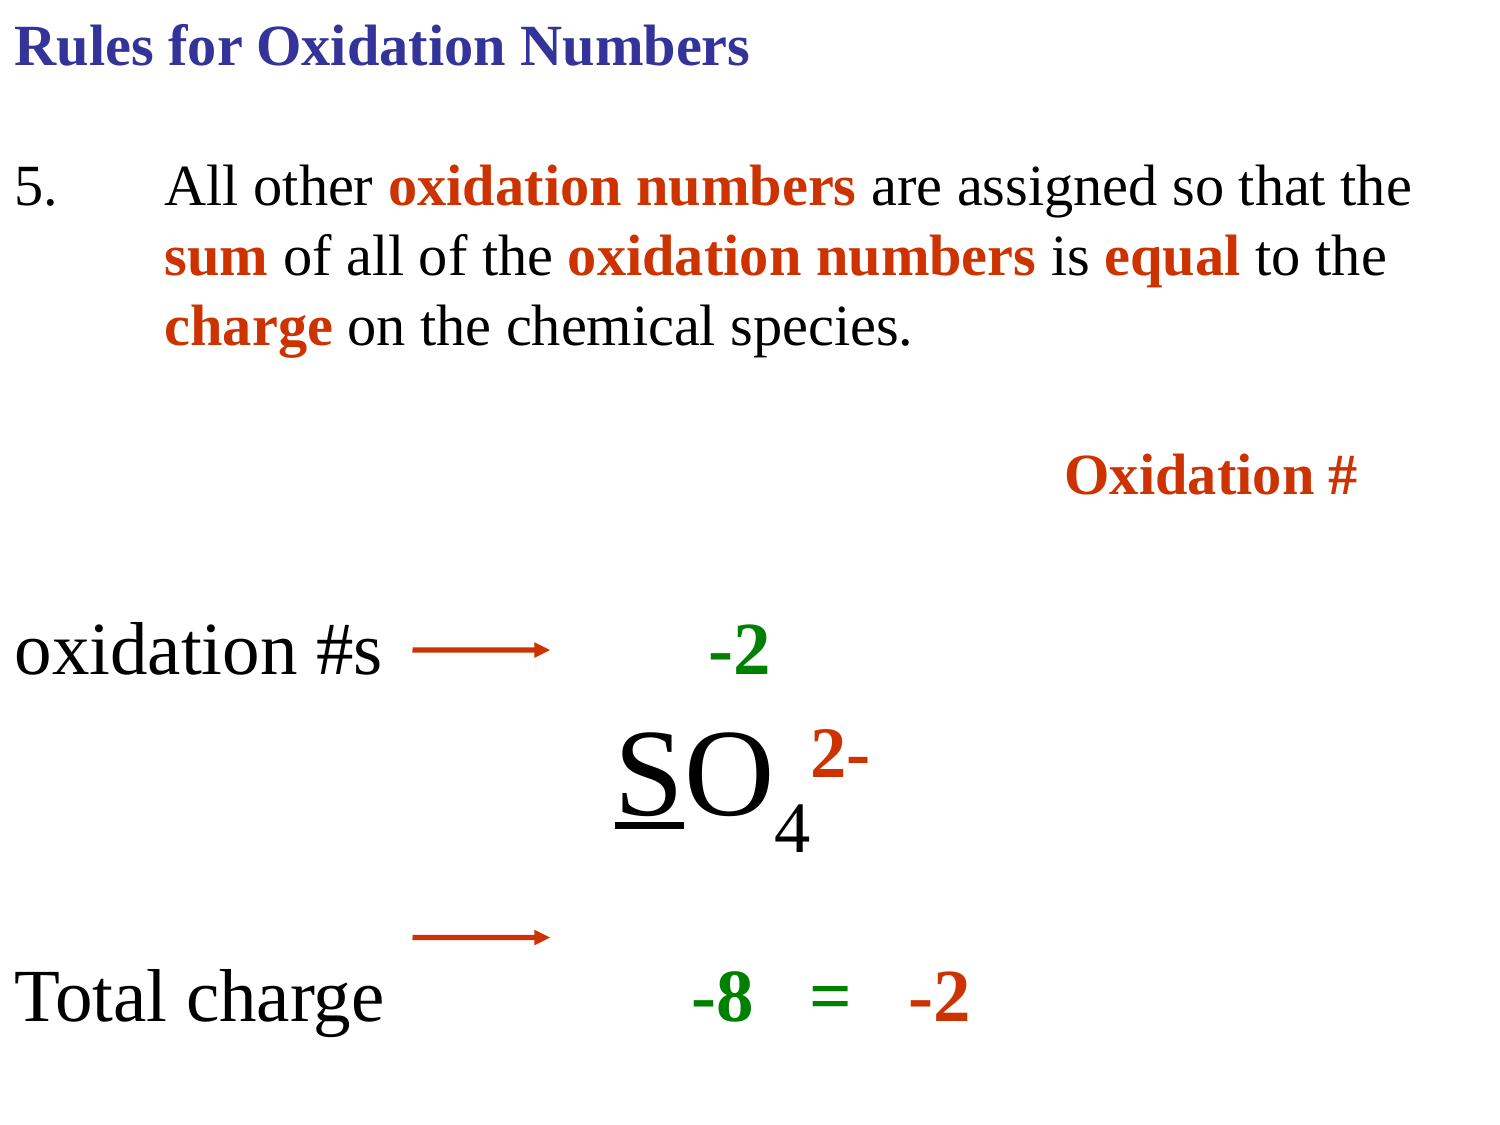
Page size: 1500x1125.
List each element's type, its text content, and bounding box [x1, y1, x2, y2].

text_box Oxidation # oxidation #s -2 SO42- Total charge -8 = -2 [0, 412, 1500, 1111]
text_box [412, 643, 550, 657]
text_box [412, 931, 550, 944]
text_box Rules for Oxidation Numbers 5. All other oxidation numbers are assigned so that the sum of all of the oxidation numbers is equal to the charge on the chemical species. [0, 0, 1500, 365]
